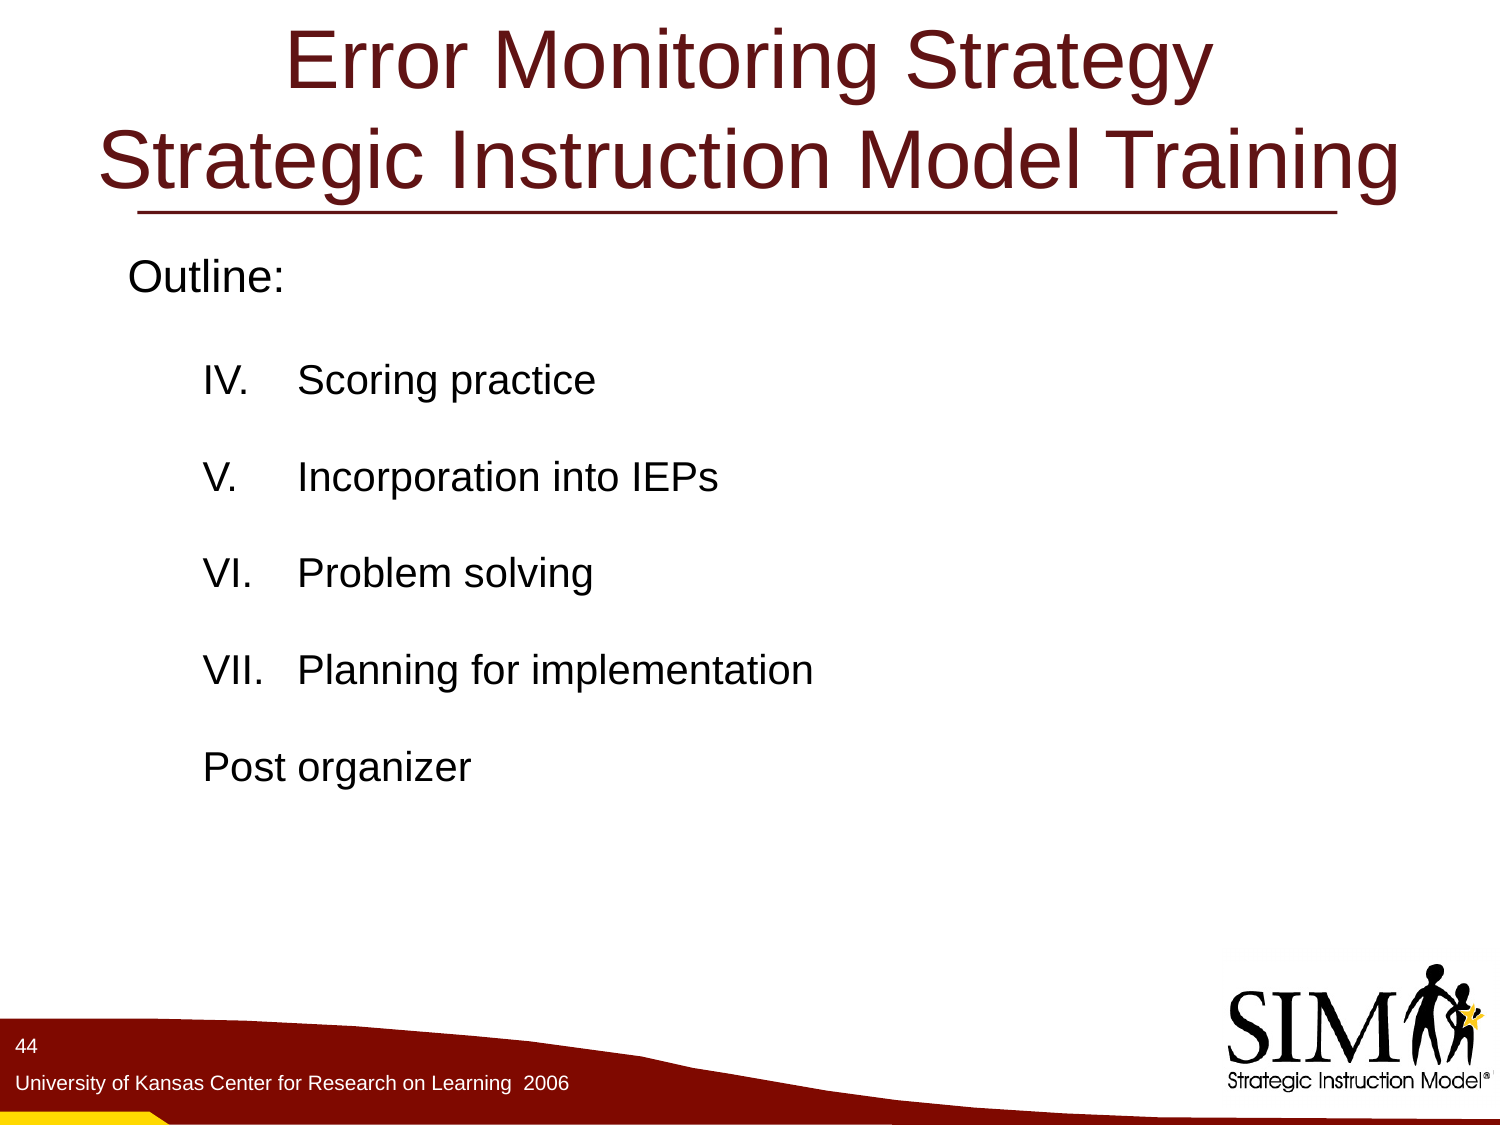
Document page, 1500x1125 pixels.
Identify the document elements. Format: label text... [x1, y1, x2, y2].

title Error Monitoring Strategy Strategic Instruction Model Training [0, 74, 1500, 213]
slide_number 44 [0, 1024, 313, 1062]
list Outline: IV. Scoring practice V. Incorporation into IEPs VI. Problem solving VII. Planning for implementation Post organizer [112, 249, 1388, 901]
picture [1222, 948, 1500, 1108]
footer University of Kansas Center for Research on Learning 2006 [0, 1062, 626, 1101]
